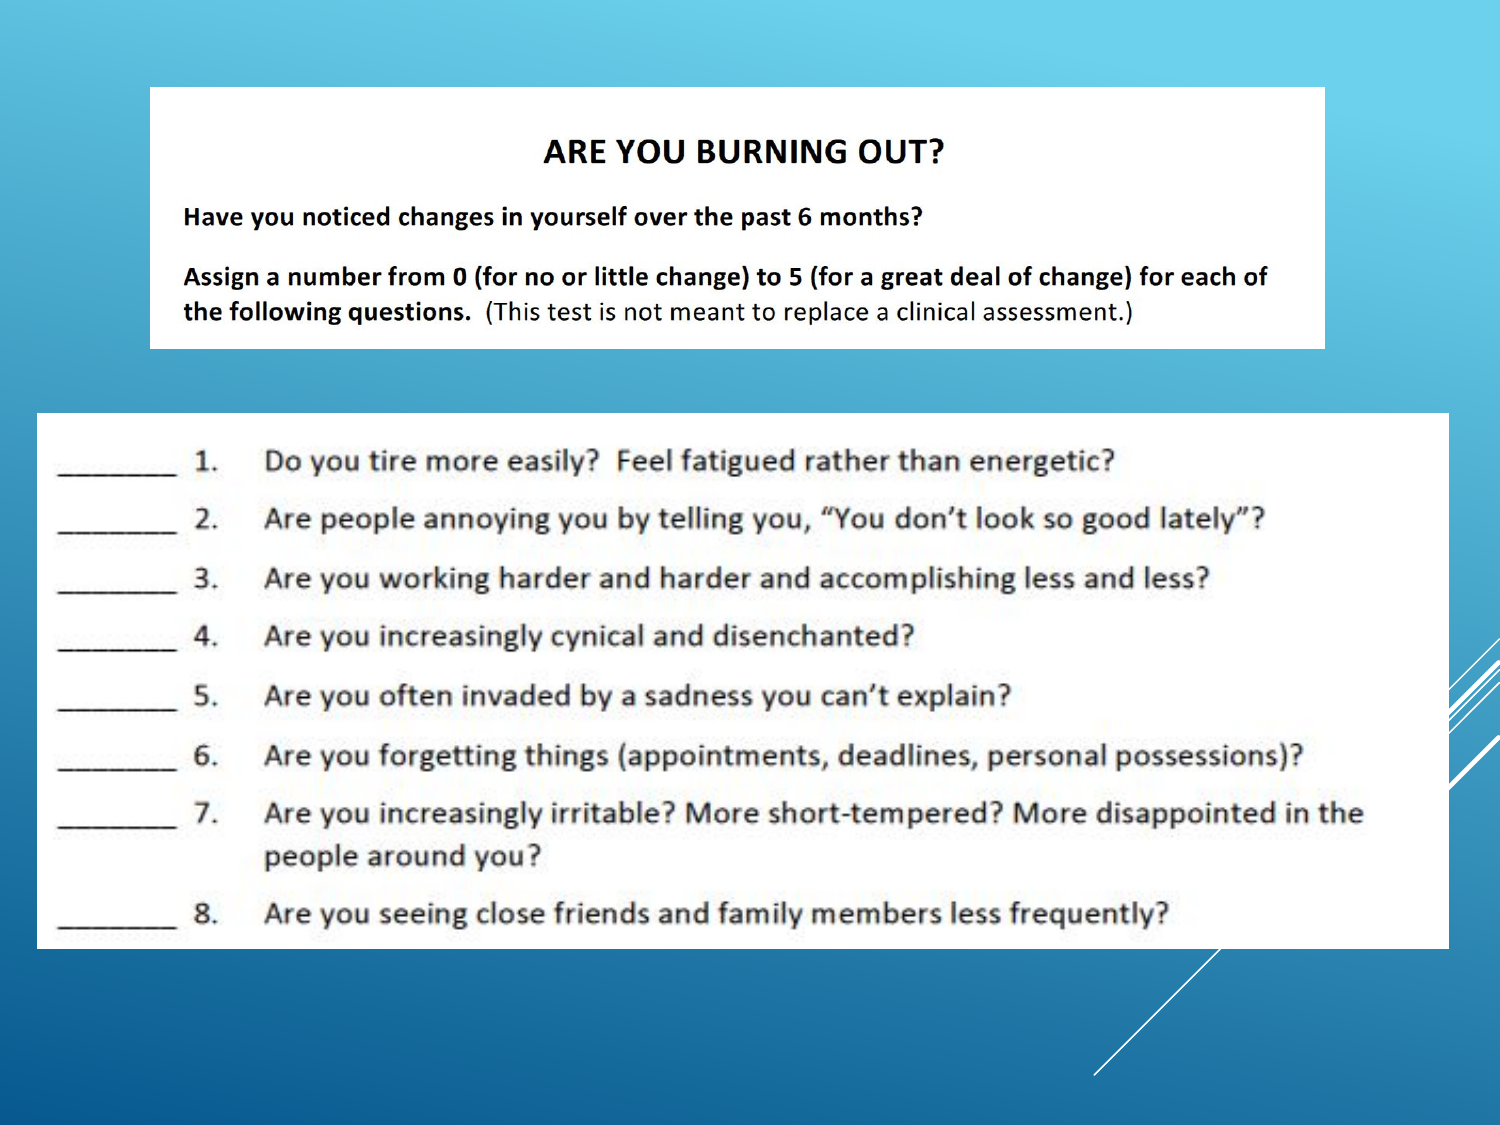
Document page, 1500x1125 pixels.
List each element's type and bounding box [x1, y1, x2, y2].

picture [149, 87, 1326, 349]
picture [37, 413, 1449, 949]
